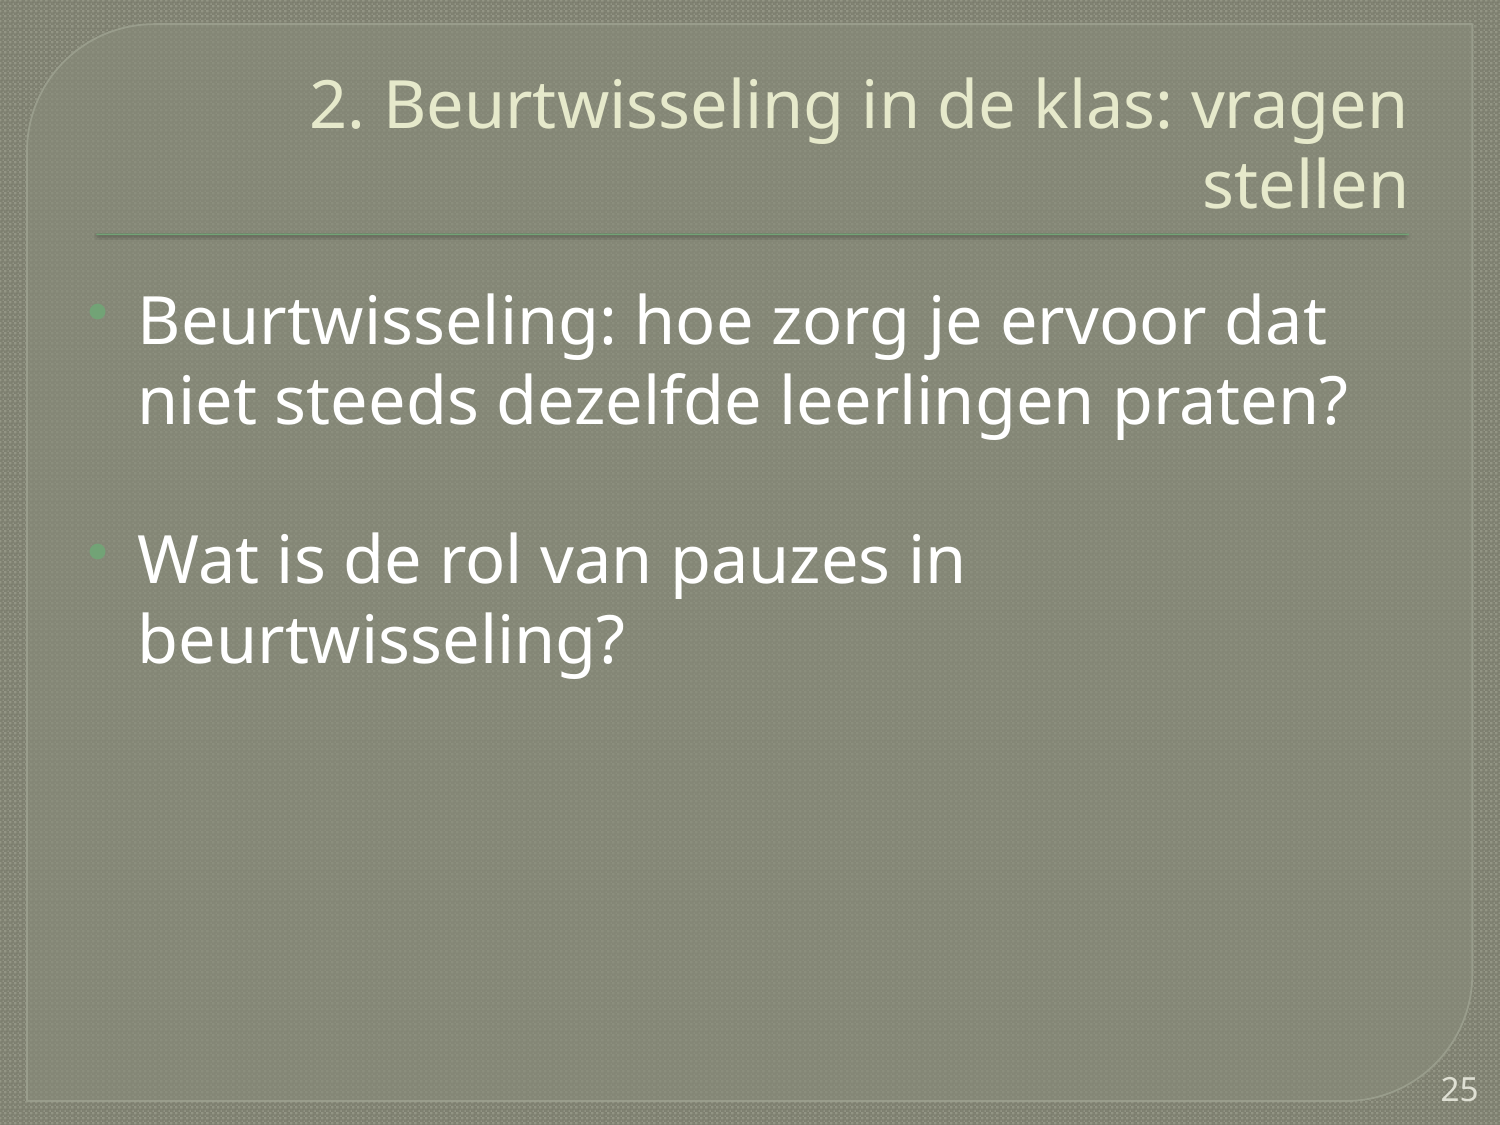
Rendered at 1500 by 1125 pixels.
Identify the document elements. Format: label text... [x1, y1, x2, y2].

title 2. Beurtwisseling in de klas: vragen stellen [75, 41, 1425, 230]
slide_number 25 [1417, 1068, 1494, 1114]
list Beurtwisseling: hoe zorg je ervoor dat niet steeds dezelfde leerlingen praten? Wat is de rol van pauzes in beurtwisseling? [75, 270, 1425, 1013]
